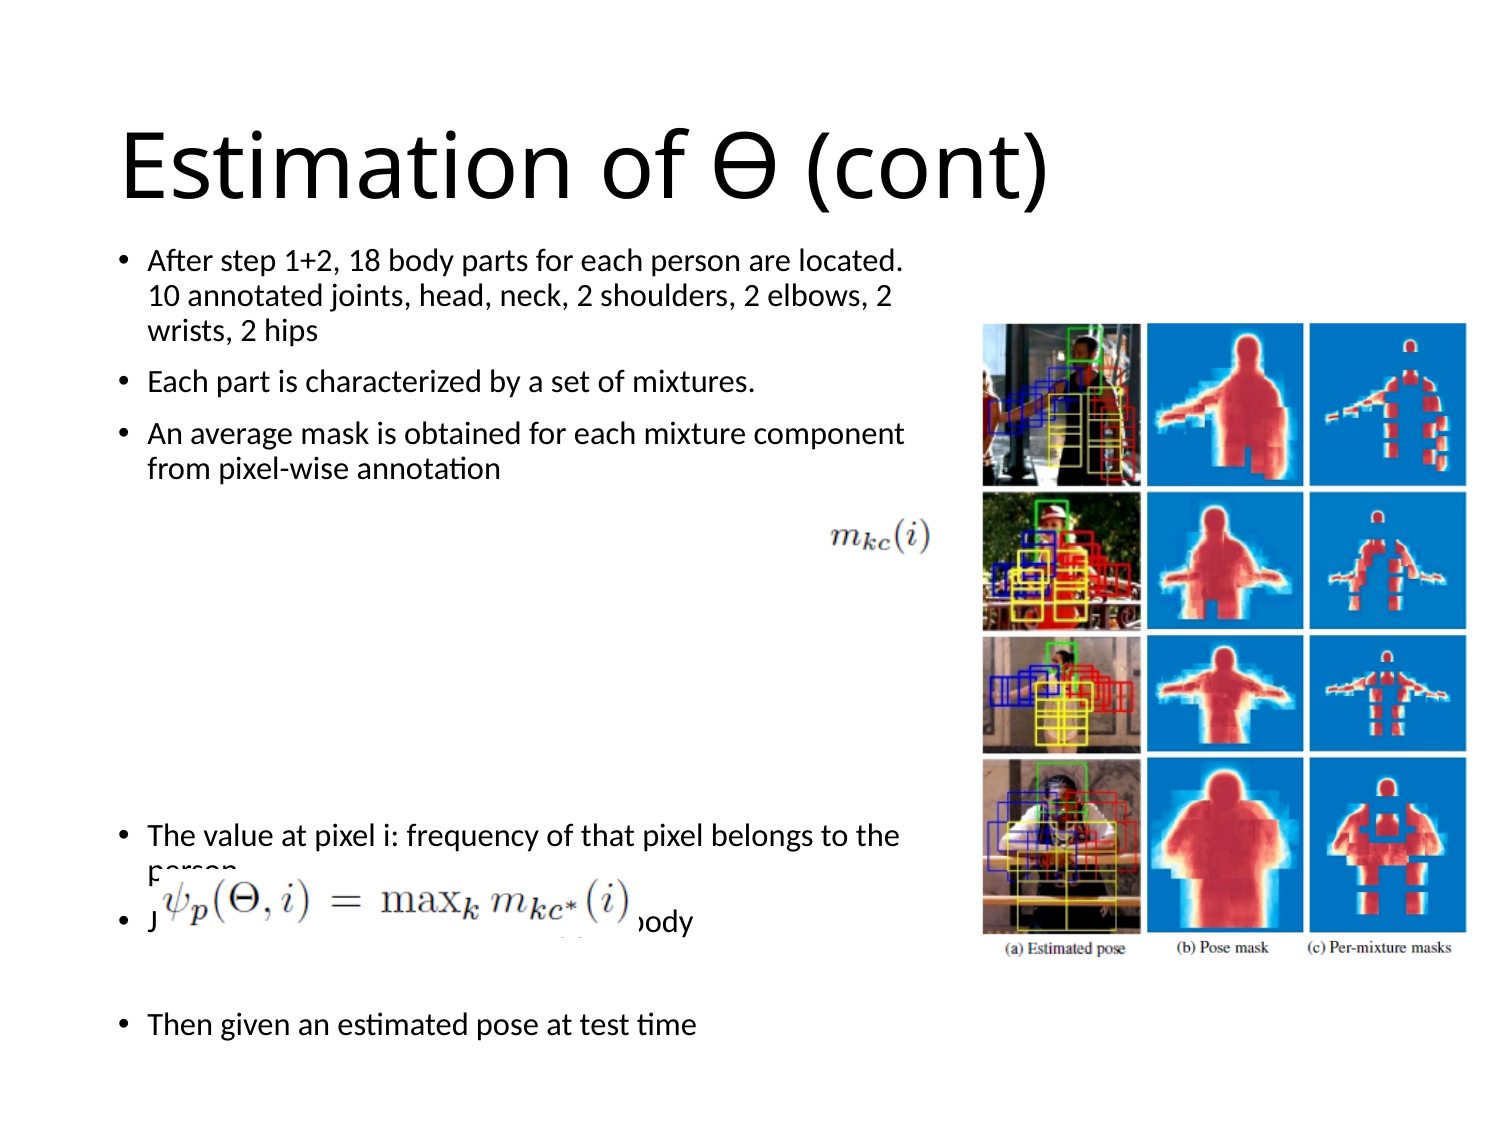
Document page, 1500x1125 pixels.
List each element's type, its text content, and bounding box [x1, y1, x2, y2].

list After step 1+2, 18 body parts for each person are located. 10 annotated joints, head, neck, 2 shoulders, 2 elbows, 2 wrists, 2 hips Each part is characterized by a set of mixtures. An average mask is obtained for each mixture component from pixel-wise annotation The value at pixel i: frequency of that pixel belongs to the person Just limit the detection to the upper body Then given an estimated pose at test time [103, 235, 966, 1088]
picture [965, 307, 1471, 959]
title Estimation of Ɵ (cont) [103, 59, 1397, 278]
picture [824, 510, 931, 558]
picture [159, 869, 639, 937]
